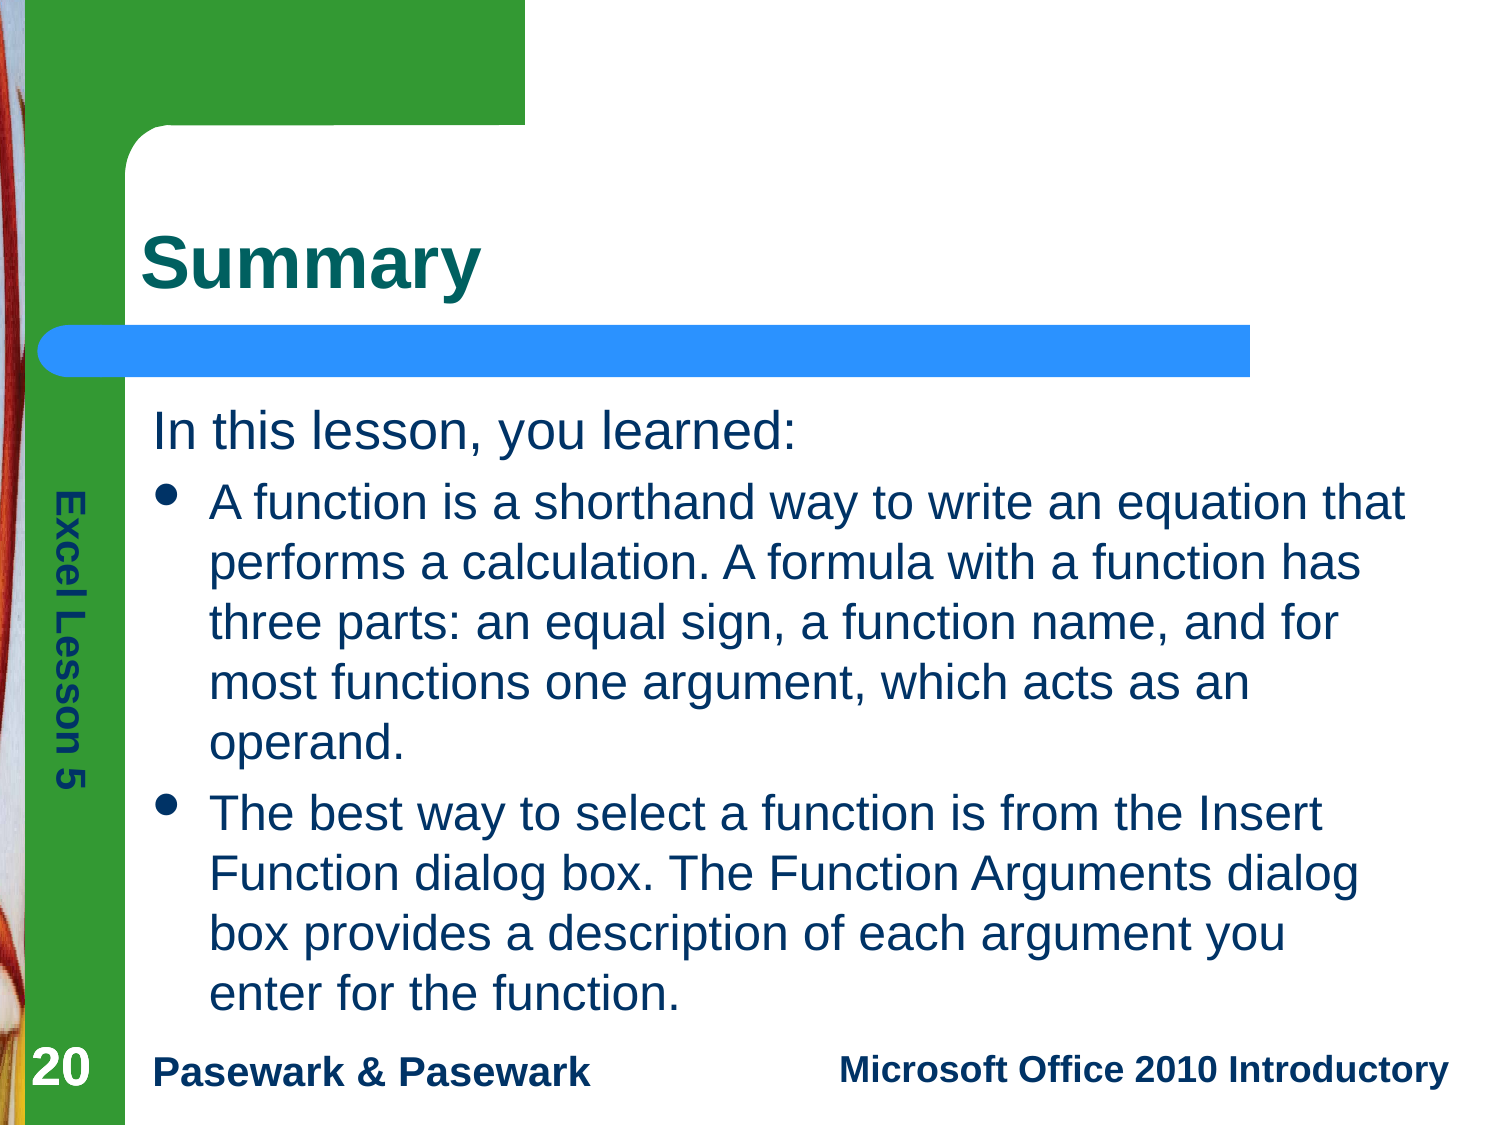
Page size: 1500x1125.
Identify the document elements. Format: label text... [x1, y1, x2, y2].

list In this lesson, you learned: A function is a shorthand way to write an equation that performs a calculation. A formula with a function has three parts: an equal sign, a function name, and for most functions one argument, which acts as an operand. The best way to select a function is from the Insert Function dialog box. The Function Arguments dialog box provides a description of each argument you enter for the function. [137, 387, 1426, 1063]
picture [0, 0, 25, 1125]
title Summary [124, 124, 1426, 313]
text_box 20 [13, 1023, 111, 1105]
